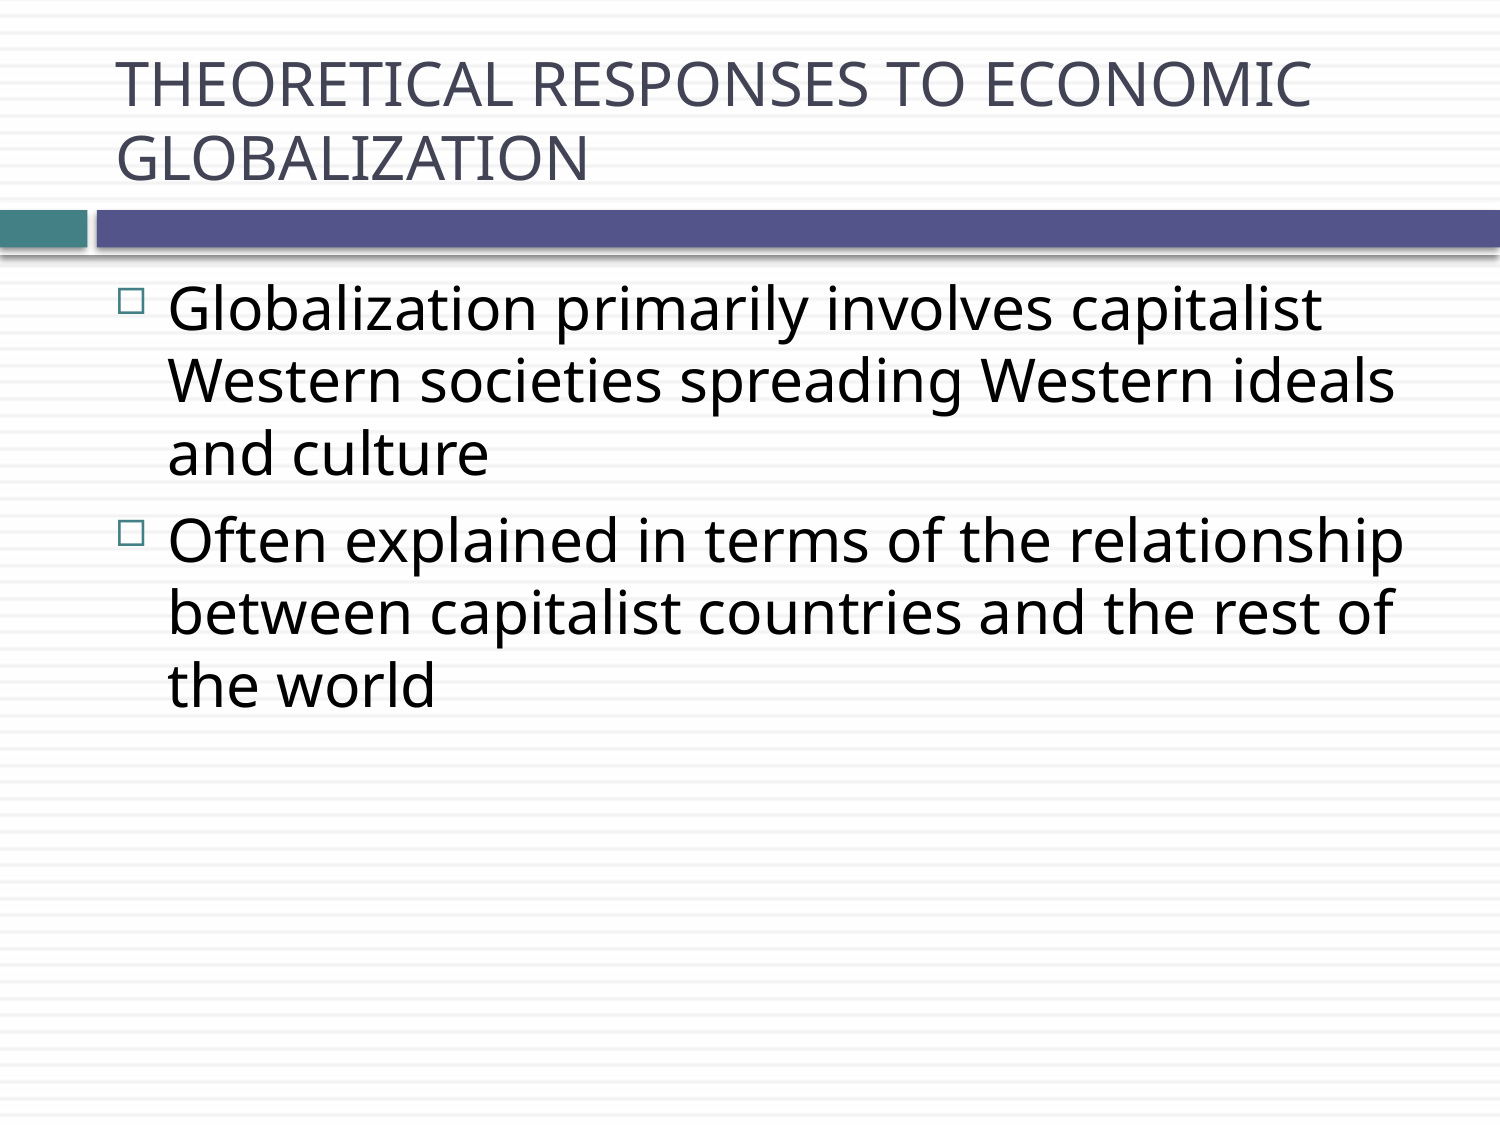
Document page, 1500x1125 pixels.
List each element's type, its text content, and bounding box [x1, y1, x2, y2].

title THEORETICAL RESPONSES TO ECONOMIC GLOBALIZATION [100, 37, 1438, 200]
list Globalization primarily involves capitalist Western societies spreading Western ideals and culture Often explained in terms of the relationship between capitalist countries and the rest of the world [100, 262, 1438, 1000]
